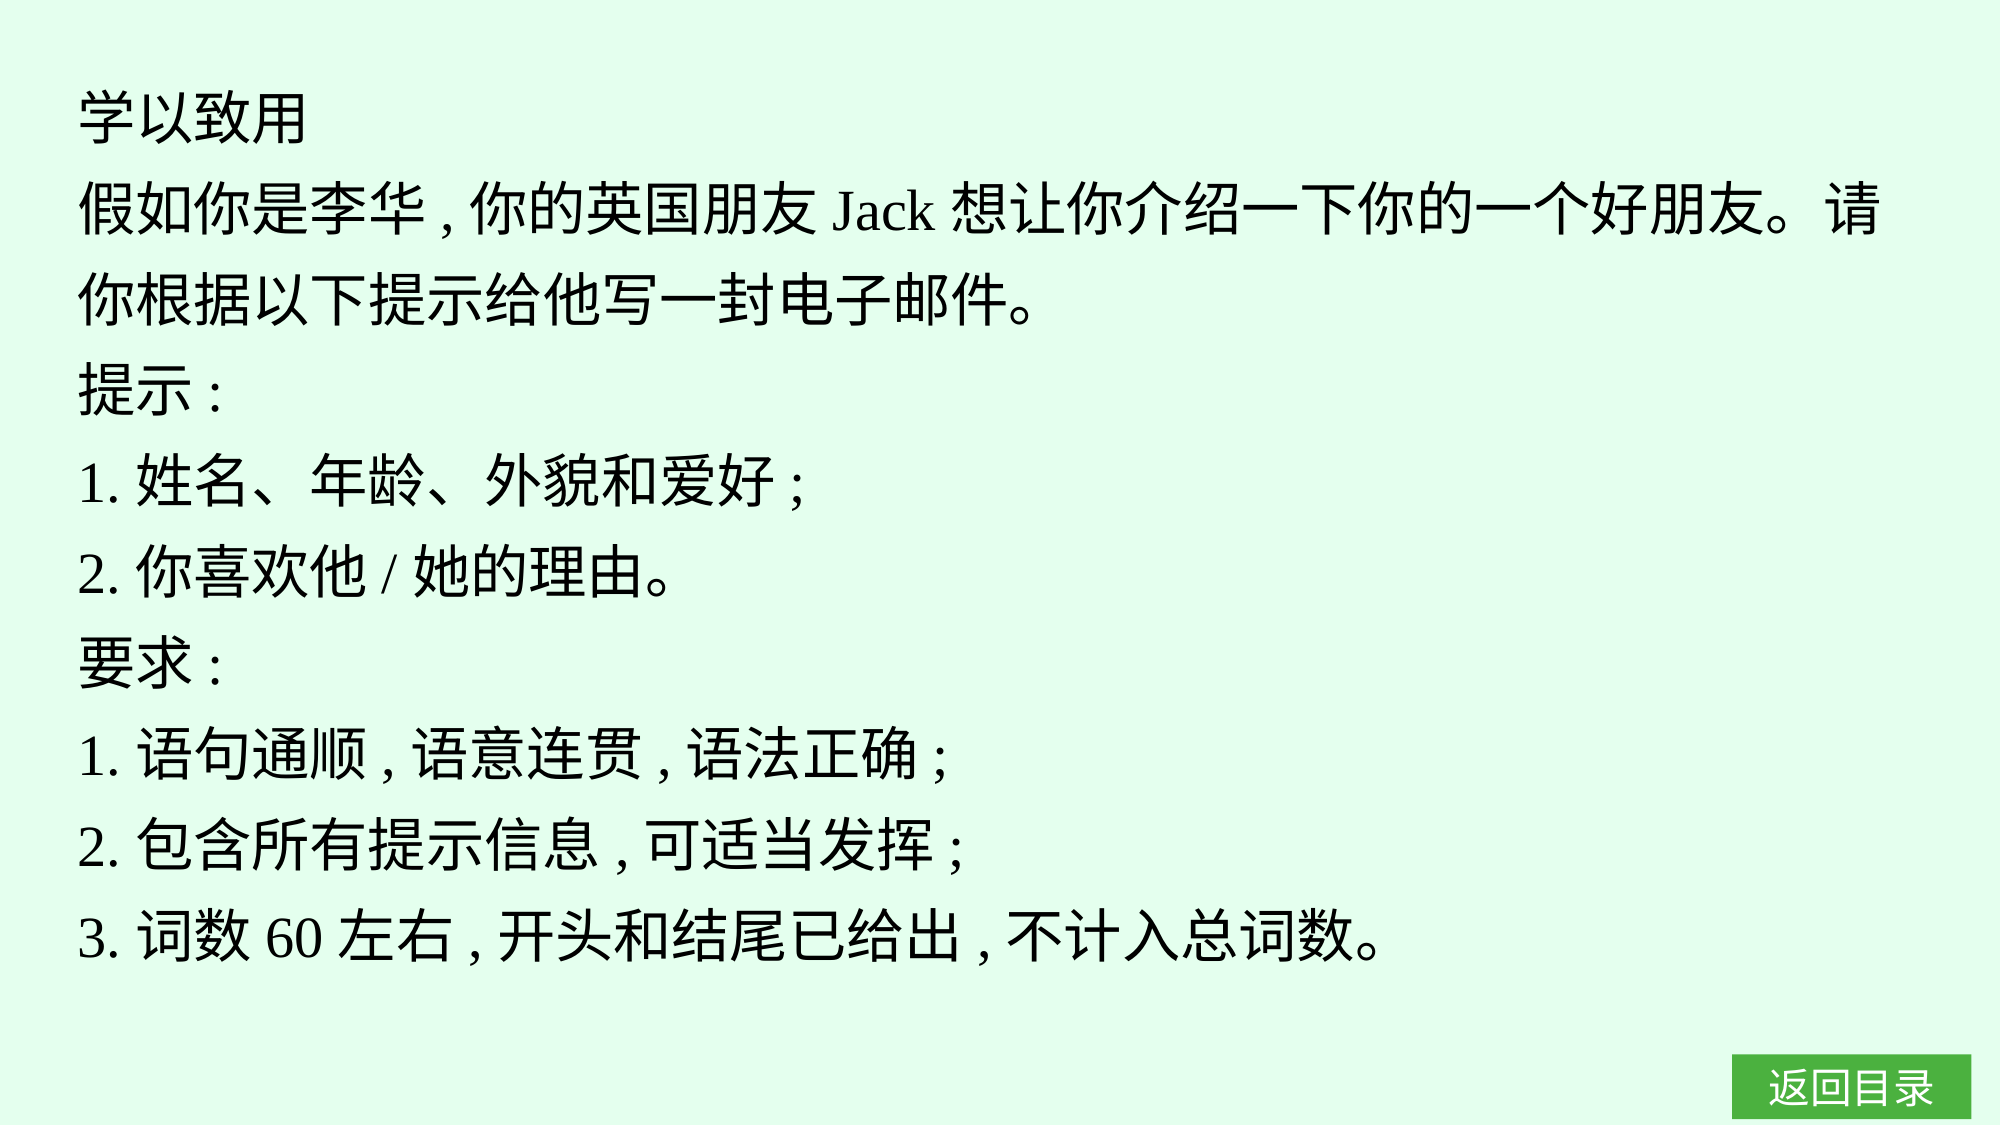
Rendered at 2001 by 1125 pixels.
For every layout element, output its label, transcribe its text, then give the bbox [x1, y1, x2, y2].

text_box 学以致用 假如你是李华,你的英国朋友Jack想让你介绍一下你的一个好朋友。请你根据以下提示给他写一封电子邮件。 提示: 1.姓名、年龄、外貌和爱好; 2.你喜欢他/她的理由。 要求: 1.语句通顺,语意连贯,语法正确; 2.包含所有提示信息,可适当发挥; 3.词数60左右,开头和结尾已给出,不计入总词数。 [62, 52, 1938, 977]
